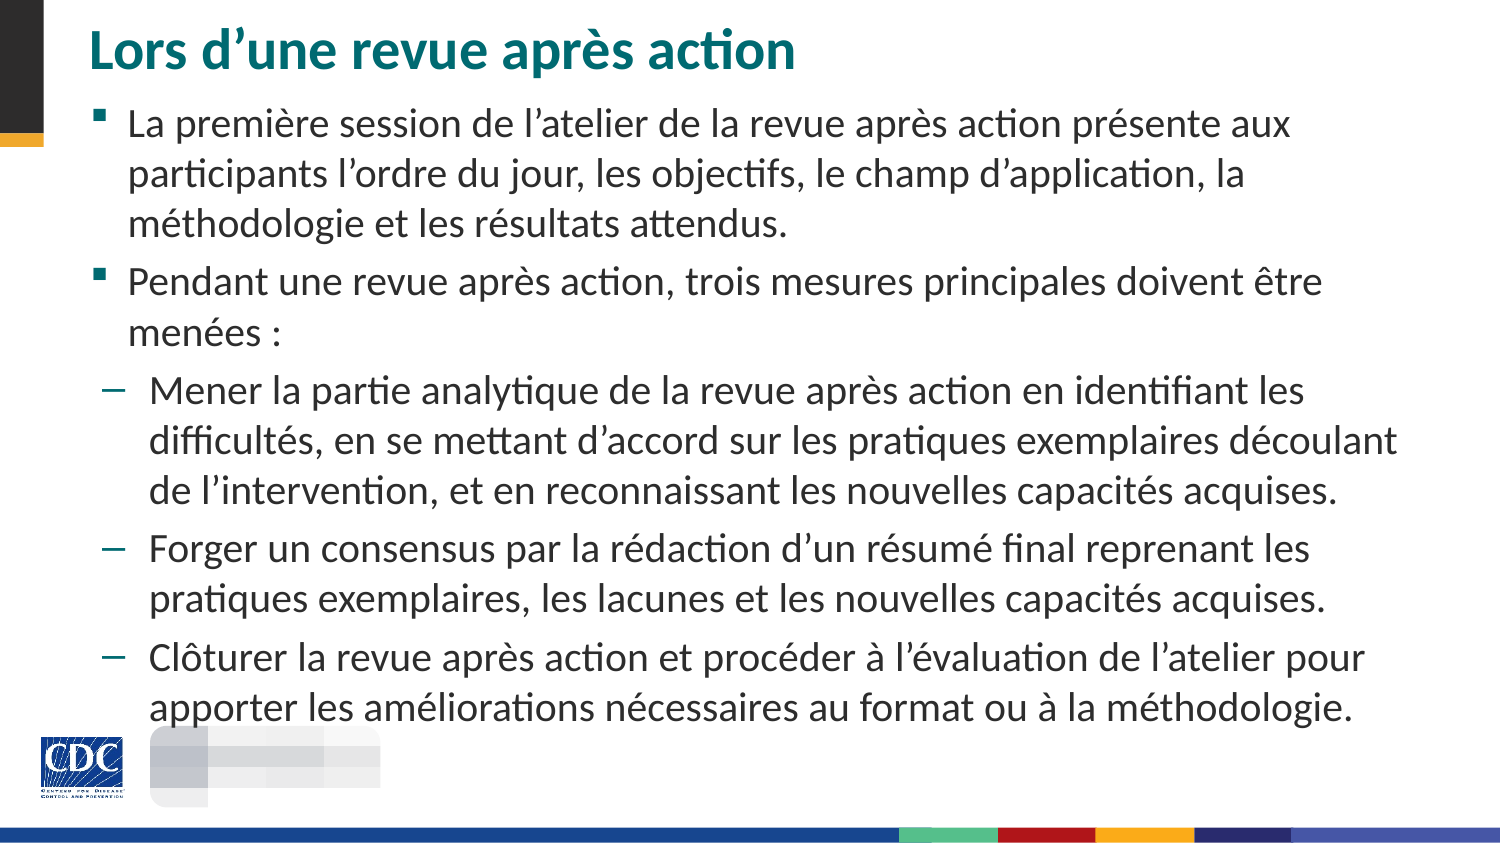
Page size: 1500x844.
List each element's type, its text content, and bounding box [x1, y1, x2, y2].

text_box La première session de l’atelier de la revue après action présente aux participants l’ordre du jour, les objectifs, le champ d’application, la méthodologie et les résultats attendus. Pendant une revue après action, trois mesures principales doivent être menées : Mener la partie analytique de la revue après action en identifiant les difficultés, en se mettant d’accord sur les pratiques exemplaires découlant de l’intervention, et en reconnaissant les nouvelles capacités acquises. Forger un consensus par la rédaction d’un résumé final reprenant les pratiques exemplaires, les lacunes et les nouvelles capacités acquises. Clôturer la revue après action et procéder à l’évaluation de l’atelier pour apporter les améliorations nécessaires au format ou à la méthodologie. [75, 88, 1446, 711]
picture [41, 737, 125, 798]
list [75, 711, 1414, 739]
title Lors d’une revue après action [75, 33, 1425, 88]
